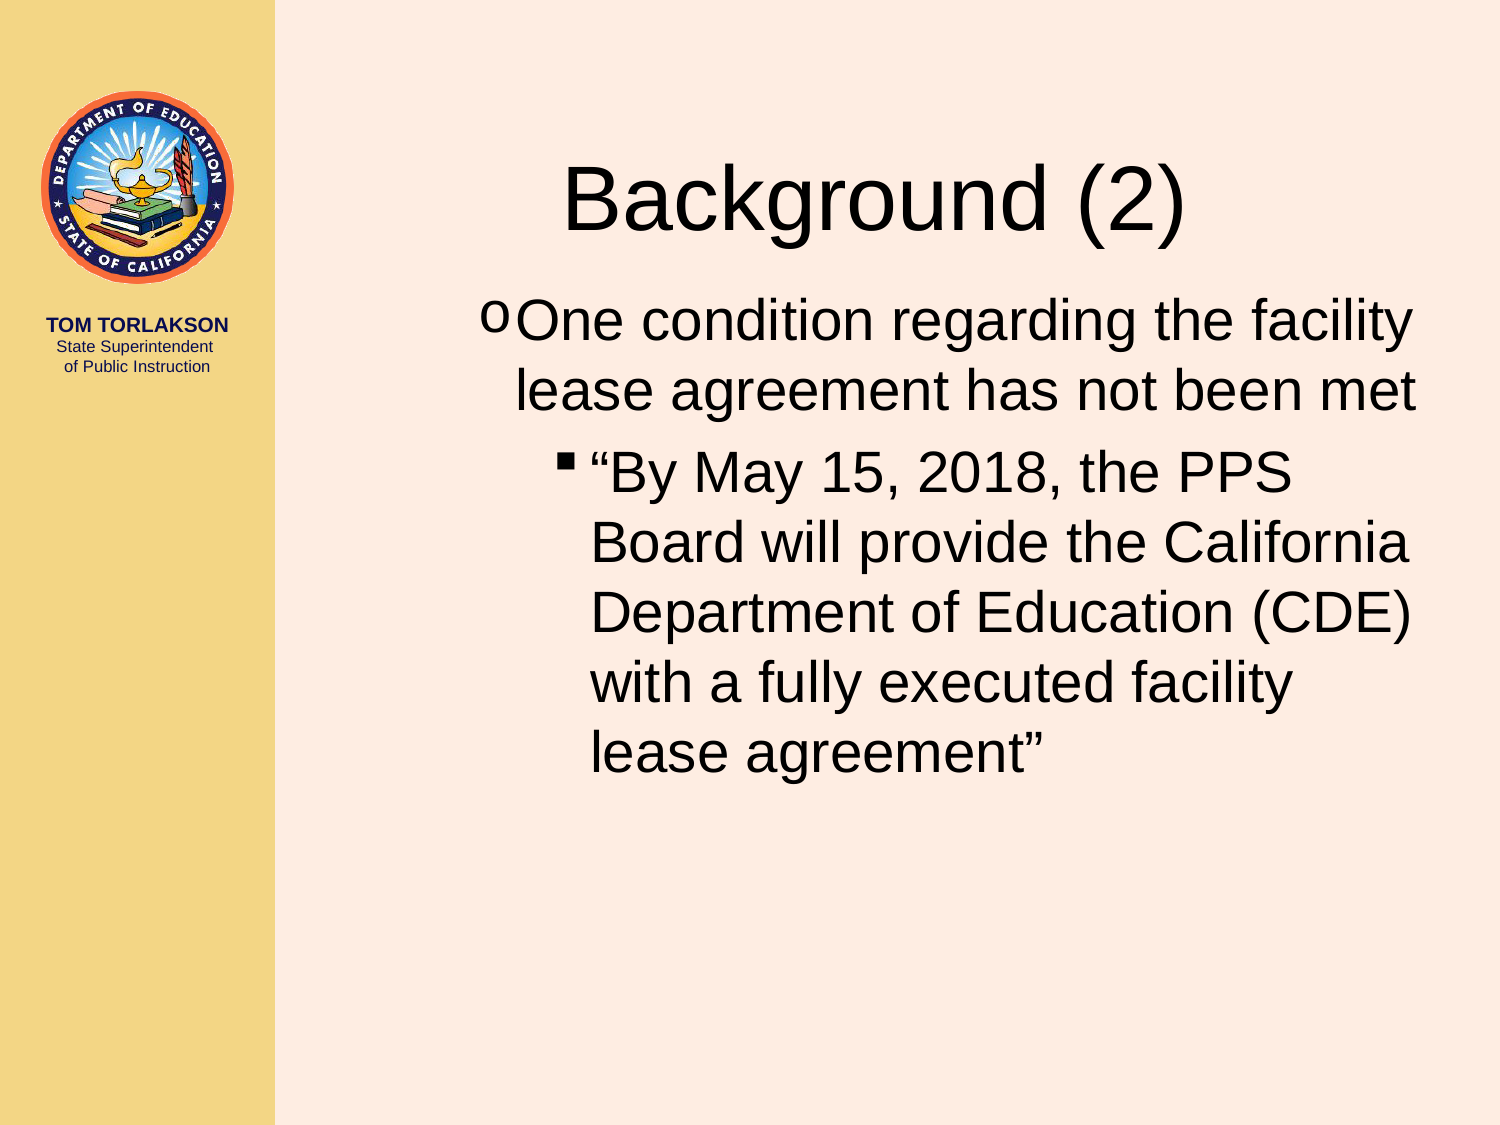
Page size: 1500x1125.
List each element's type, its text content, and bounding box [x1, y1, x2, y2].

title Background (2) [312, 99, 1438, 275]
picture [24, 74, 250, 300]
list One condition regarding the facility lease agreement has not been met “By May 15, 2018, the PPS Board will provide the California Department of Education (CDE) with a fully executed facility lease agreement” [312, 275, 1438, 1000]
